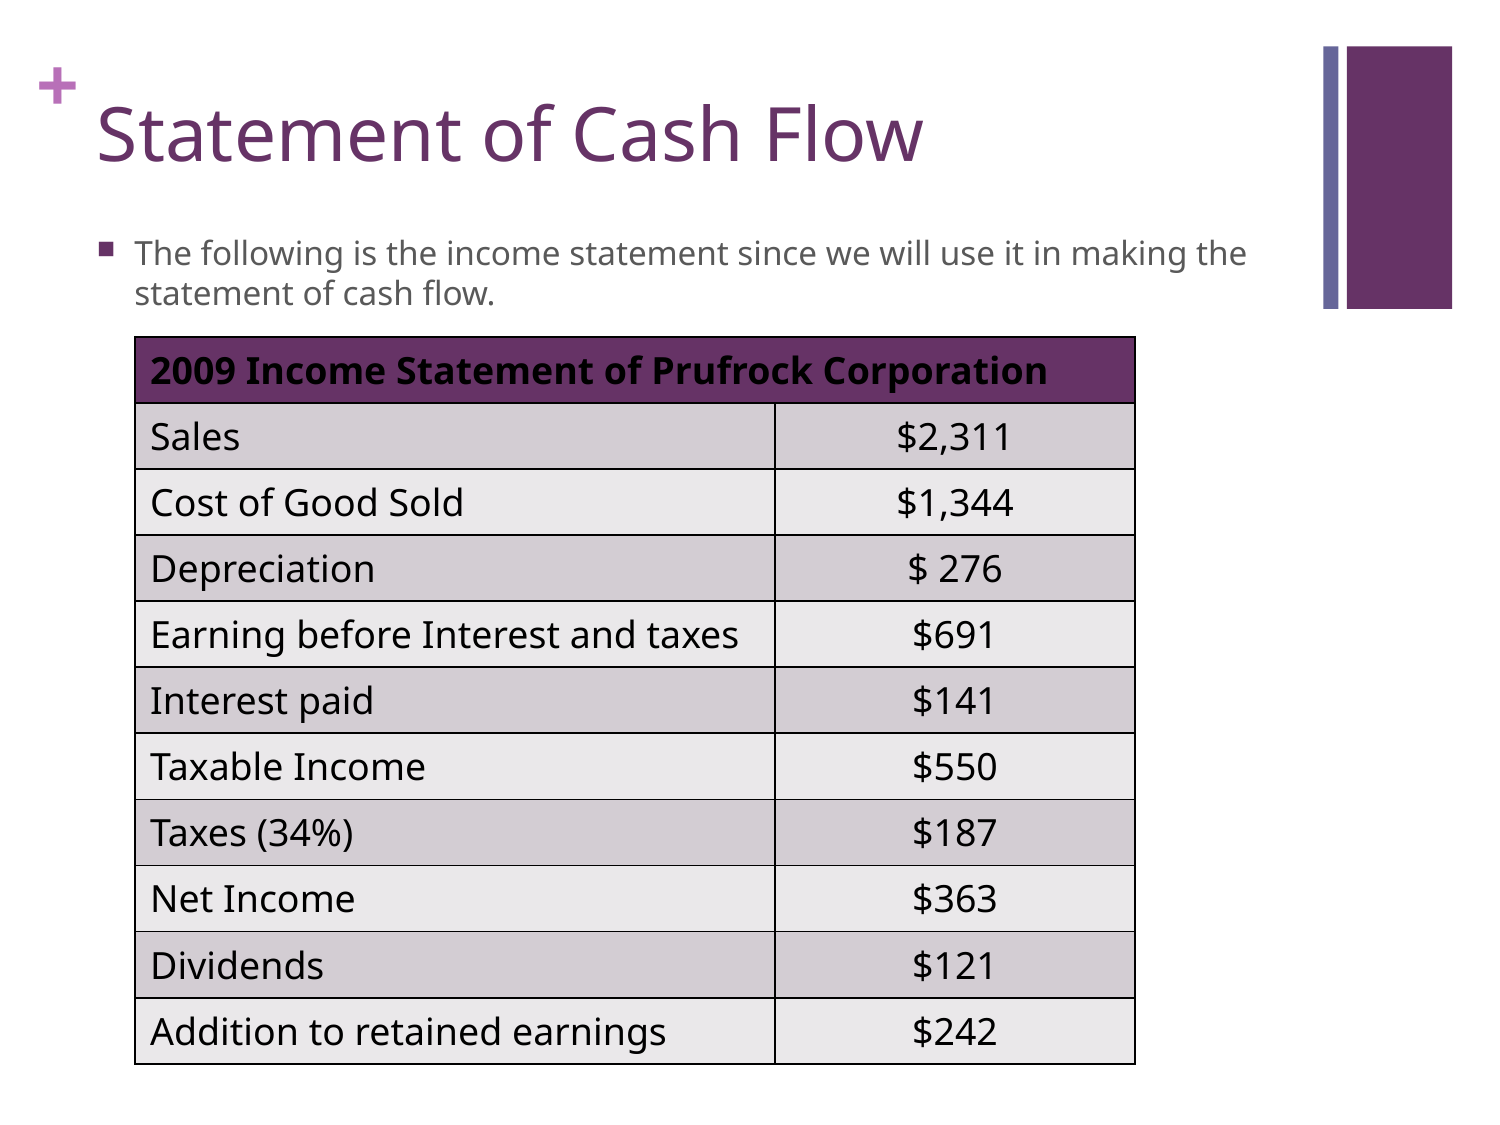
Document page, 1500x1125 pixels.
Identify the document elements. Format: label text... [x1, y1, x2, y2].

table_cell $141 [776, 668, 1134, 732]
table_cell $1,344 [776, 470, 1134, 534]
table_cell $363 [776, 866, 1134, 931]
table_cell Depreciation [136, 536, 774, 600]
table_cell Interest paid [136, 668, 774, 732]
table_cell $2,311 [776, 404, 1134, 468]
table_cell Earning before Interest and taxes [136, 602, 774, 666]
table_cell $ 276 [776, 536, 1134, 600]
table_cell $121 [776, 932, 1134, 997]
table_cell $691 [776, 602, 1134, 666]
table_cell Dividends [136, 932, 774, 997]
title Statement of Cash Flow [81, 79, 1322, 224]
table_cell $187 [776, 800, 1134, 865]
table_header 2009 Income Statement of Prufrock Corporation [136, 338, 1134, 402]
table_cell $550 [776, 734, 1134, 799]
table_cell $242 [776, 999, 1134, 1063]
table_cell Net Income [136, 866, 774, 931]
list The following is the income statement since we will use it in making the statement of cash flow. [81, 224, 1322, 1005]
table_cell Addition to retained earnings [136, 999, 774, 1063]
table_cell Cost of Good Sold [136, 470, 774, 534]
table_cell Taxable Income [136, 734, 774, 799]
table_cell Sales [136, 404, 774, 468]
table_cell Taxes (34%) [136, 800, 774, 865]
